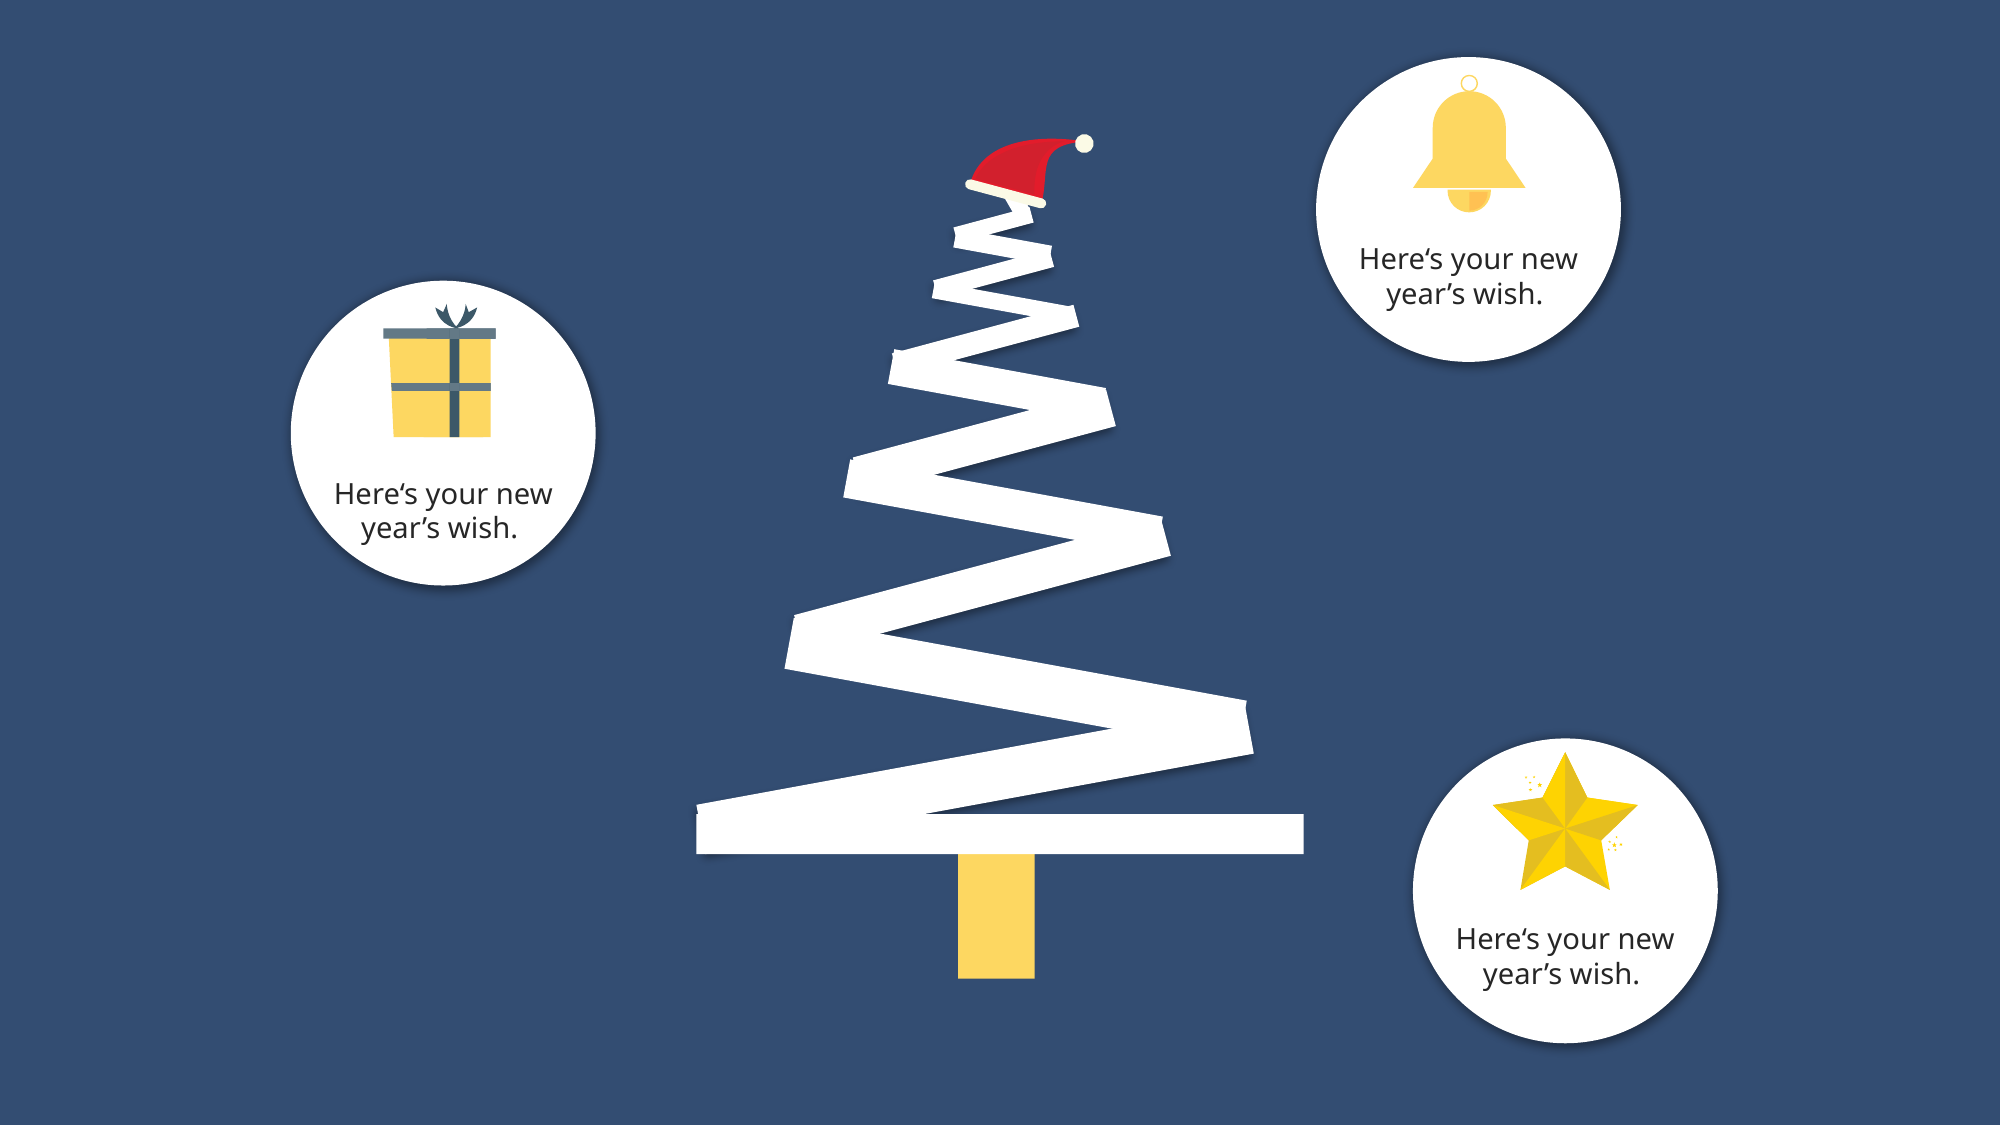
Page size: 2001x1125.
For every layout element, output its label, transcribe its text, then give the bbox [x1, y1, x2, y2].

text_box [1411, 756, 1719, 913]
text_box [0, 0, 2000, 1125]
text_box Here‘s your new year’s wish. [1401, 913, 1729, 998]
text_box [289, 279, 597, 467]
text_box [1492, 751, 1639, 890]
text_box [383, 303, 496, 438]
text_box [1412, 74, 1526, 213]
text_box [1360, 318, 1578, 363]
text_box Here‘s your new year’s wish. [280, 467, 607, 553]
text_box [1502, 737, 1629, 751]
text_box [347, 553, 539, 587]
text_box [696, 120, 1304, 979]
text_box [1315, 56, 1622, 233]
text_box [1455, 998, 1676, 1045]
text_box Here‘s your new year’s wish. [1305, 233, 1632, 318]
